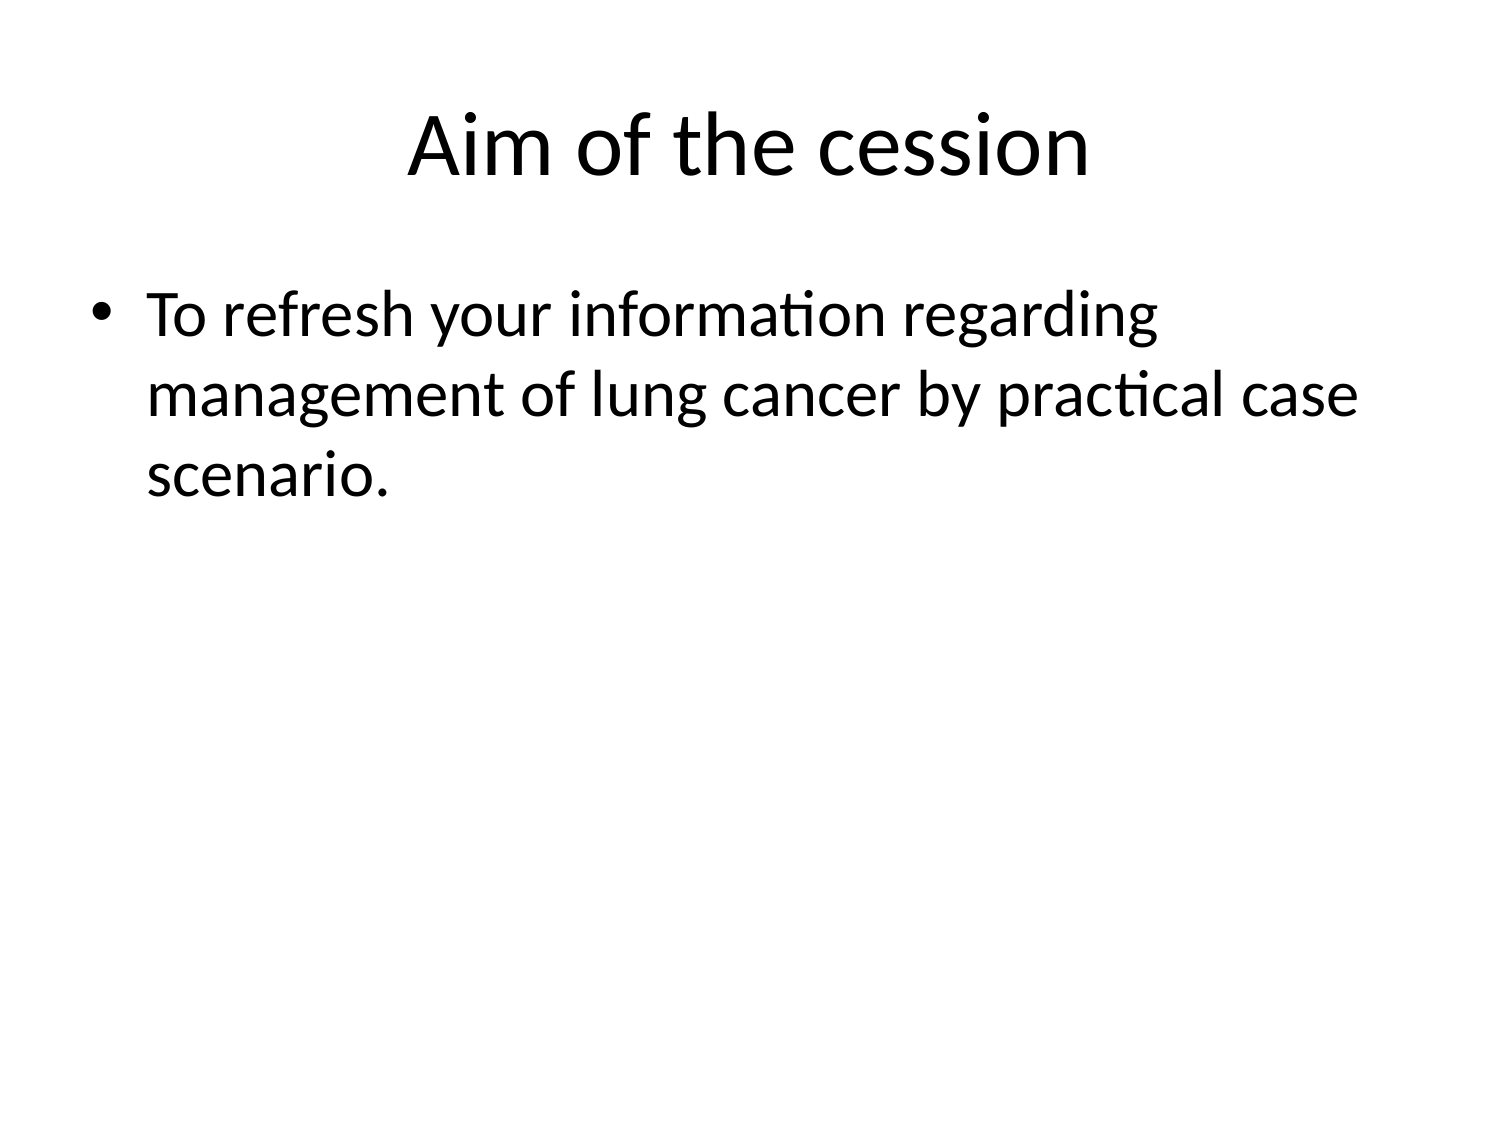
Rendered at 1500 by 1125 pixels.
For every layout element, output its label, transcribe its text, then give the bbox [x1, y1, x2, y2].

list To refresh your information regarding management of lung cancer by practical case scenario. [75, 262, 1425, 1005]
title Aim of the cession [75, 45, 1425, 233]
